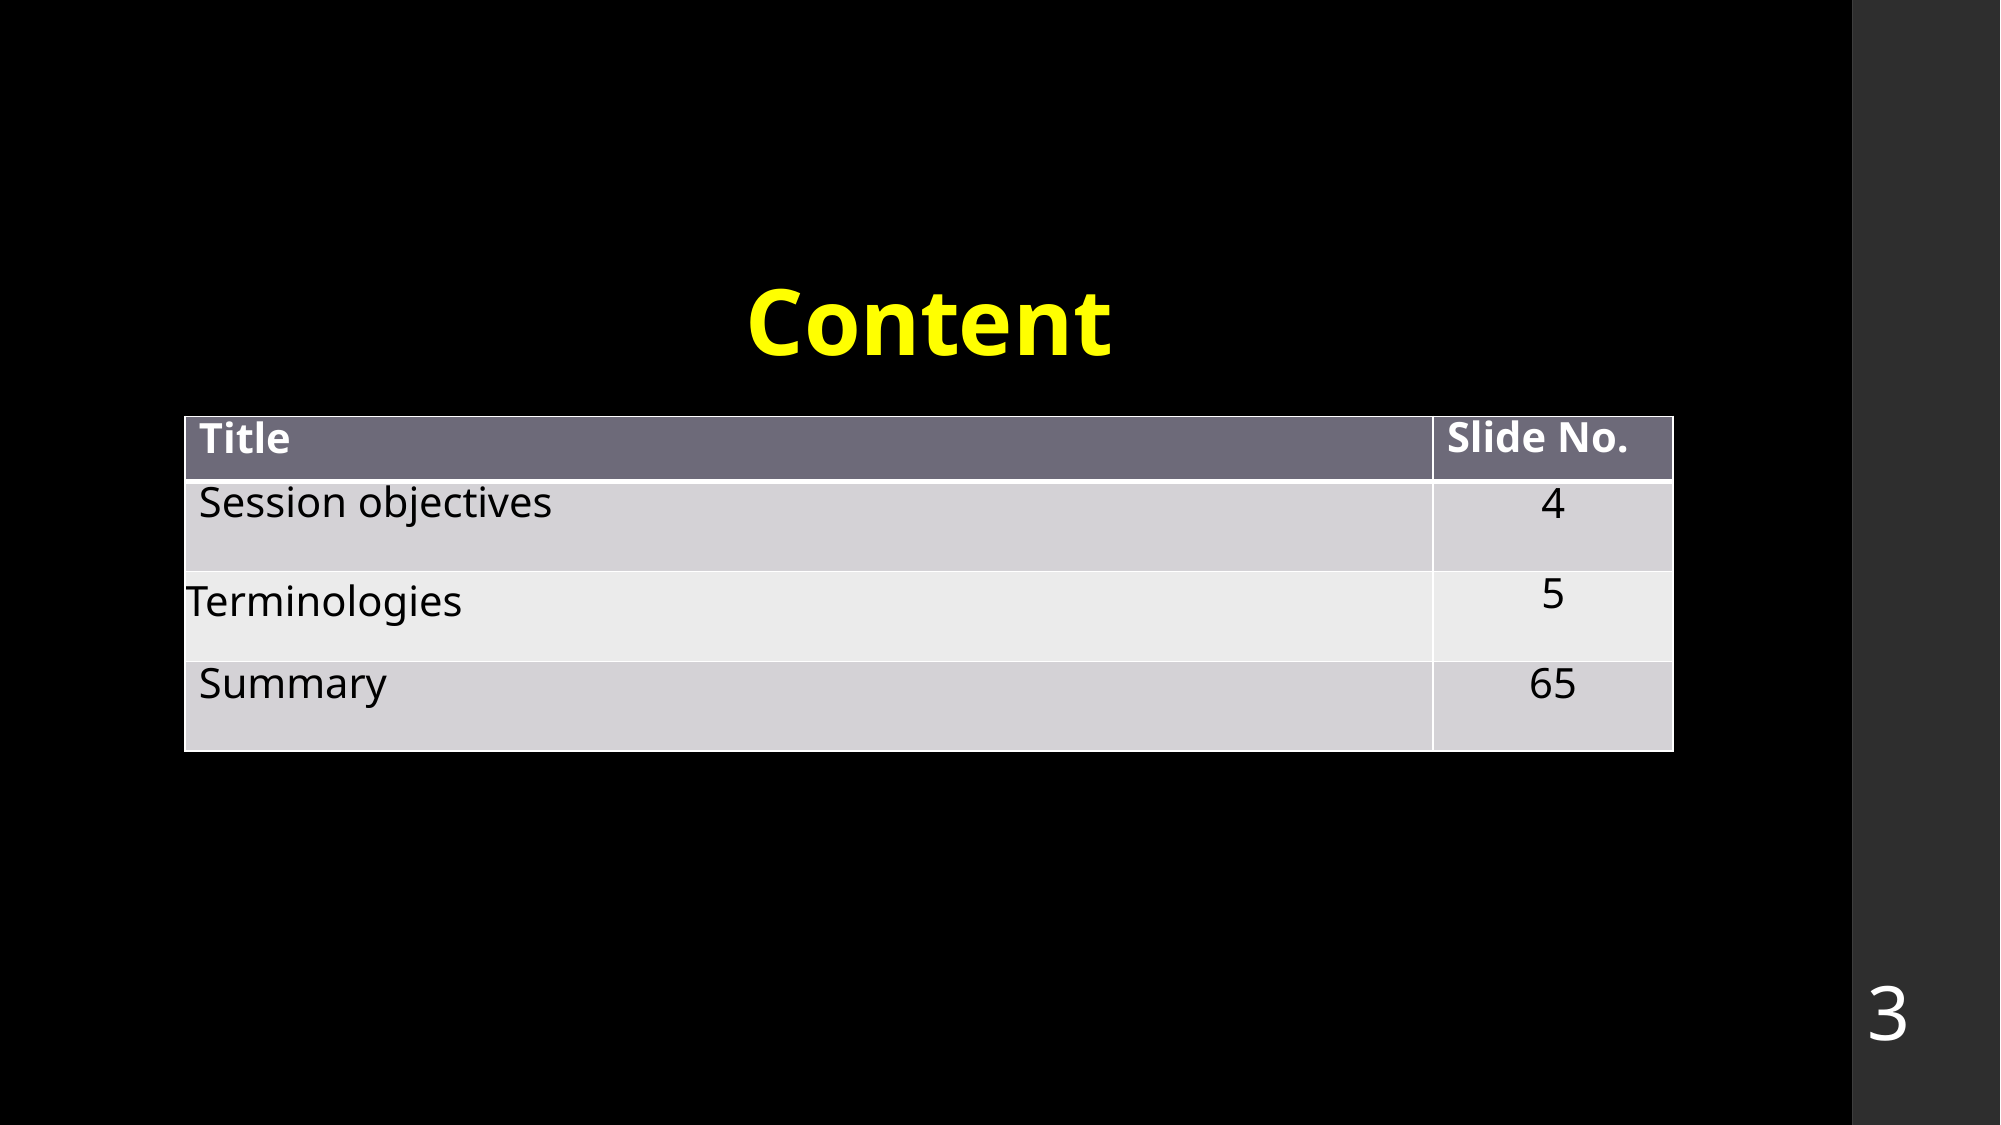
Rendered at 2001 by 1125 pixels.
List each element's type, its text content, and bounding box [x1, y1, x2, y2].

table_cell 5 [1434, 572, 1672, 661]
title Content [743, 262, 1134, 416]
table_header Slide No. [1434, 417, 1672, 479]
table_cell 4 [1434, 484, 1672, 571]
table_cell Summary [186, 662, 1432, 750]
table_header Title [186, 417, 1432, 479]
table_cell Terminologies [186, 572, 1432, 661]
table_cell Session objectives [186, 484, 1432, 571]
slide_number 3 [1862, 965, 1955, 1057]
table_cell 65 [1434, 662, 1672, 750]
